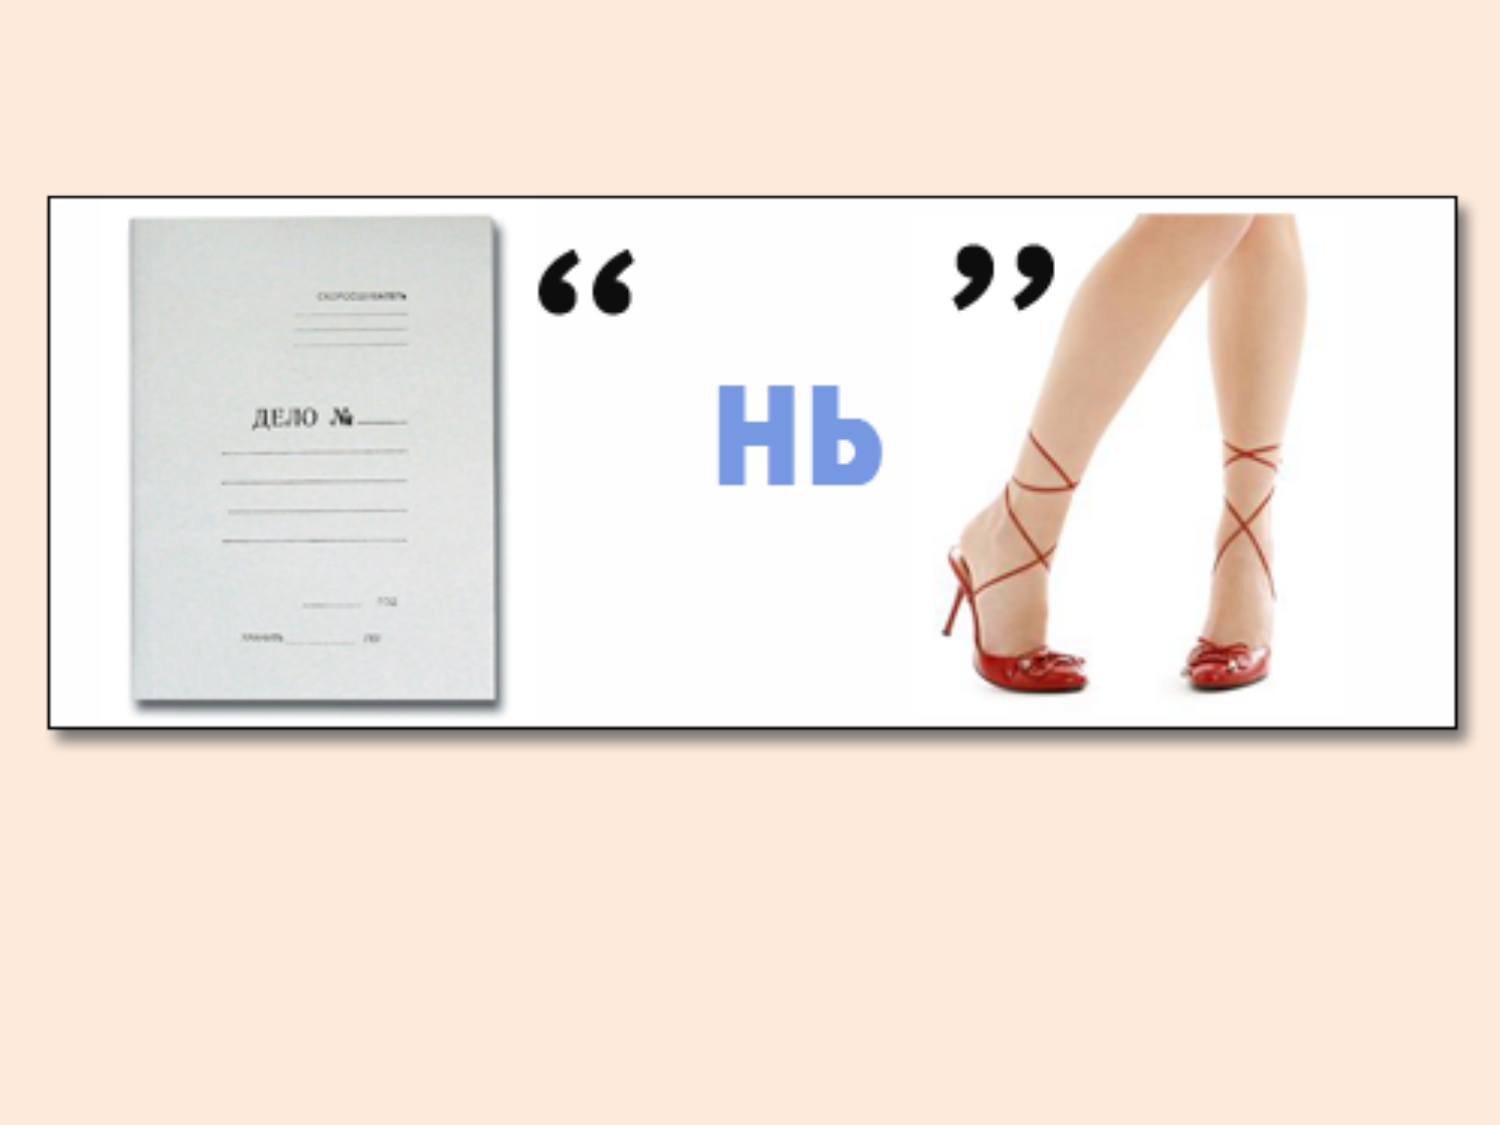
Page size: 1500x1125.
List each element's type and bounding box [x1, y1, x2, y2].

picture [0, 160, 1500, 764]
